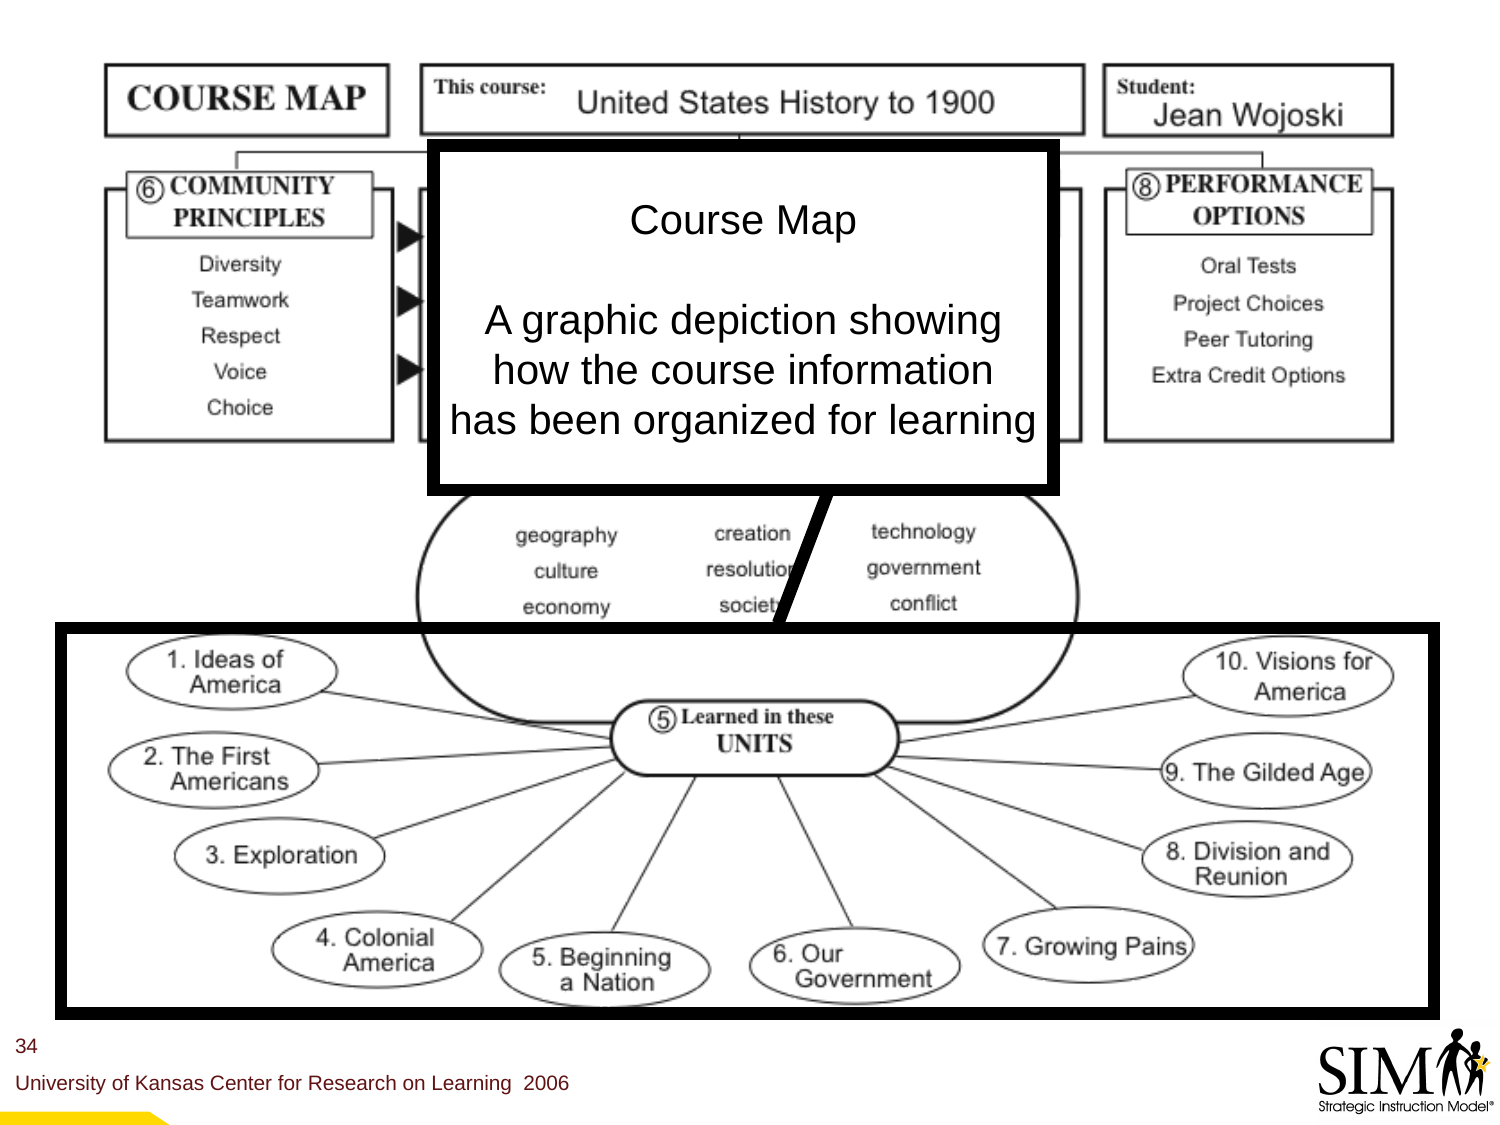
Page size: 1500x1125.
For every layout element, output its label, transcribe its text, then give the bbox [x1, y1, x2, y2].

picture [40, 0, 1500, 1125]
footer University of Kansas Center for Research on Learning 2006 [0, 1062, 37, 1101]
slide_number 34 [0, 1024, 35, 1062]
